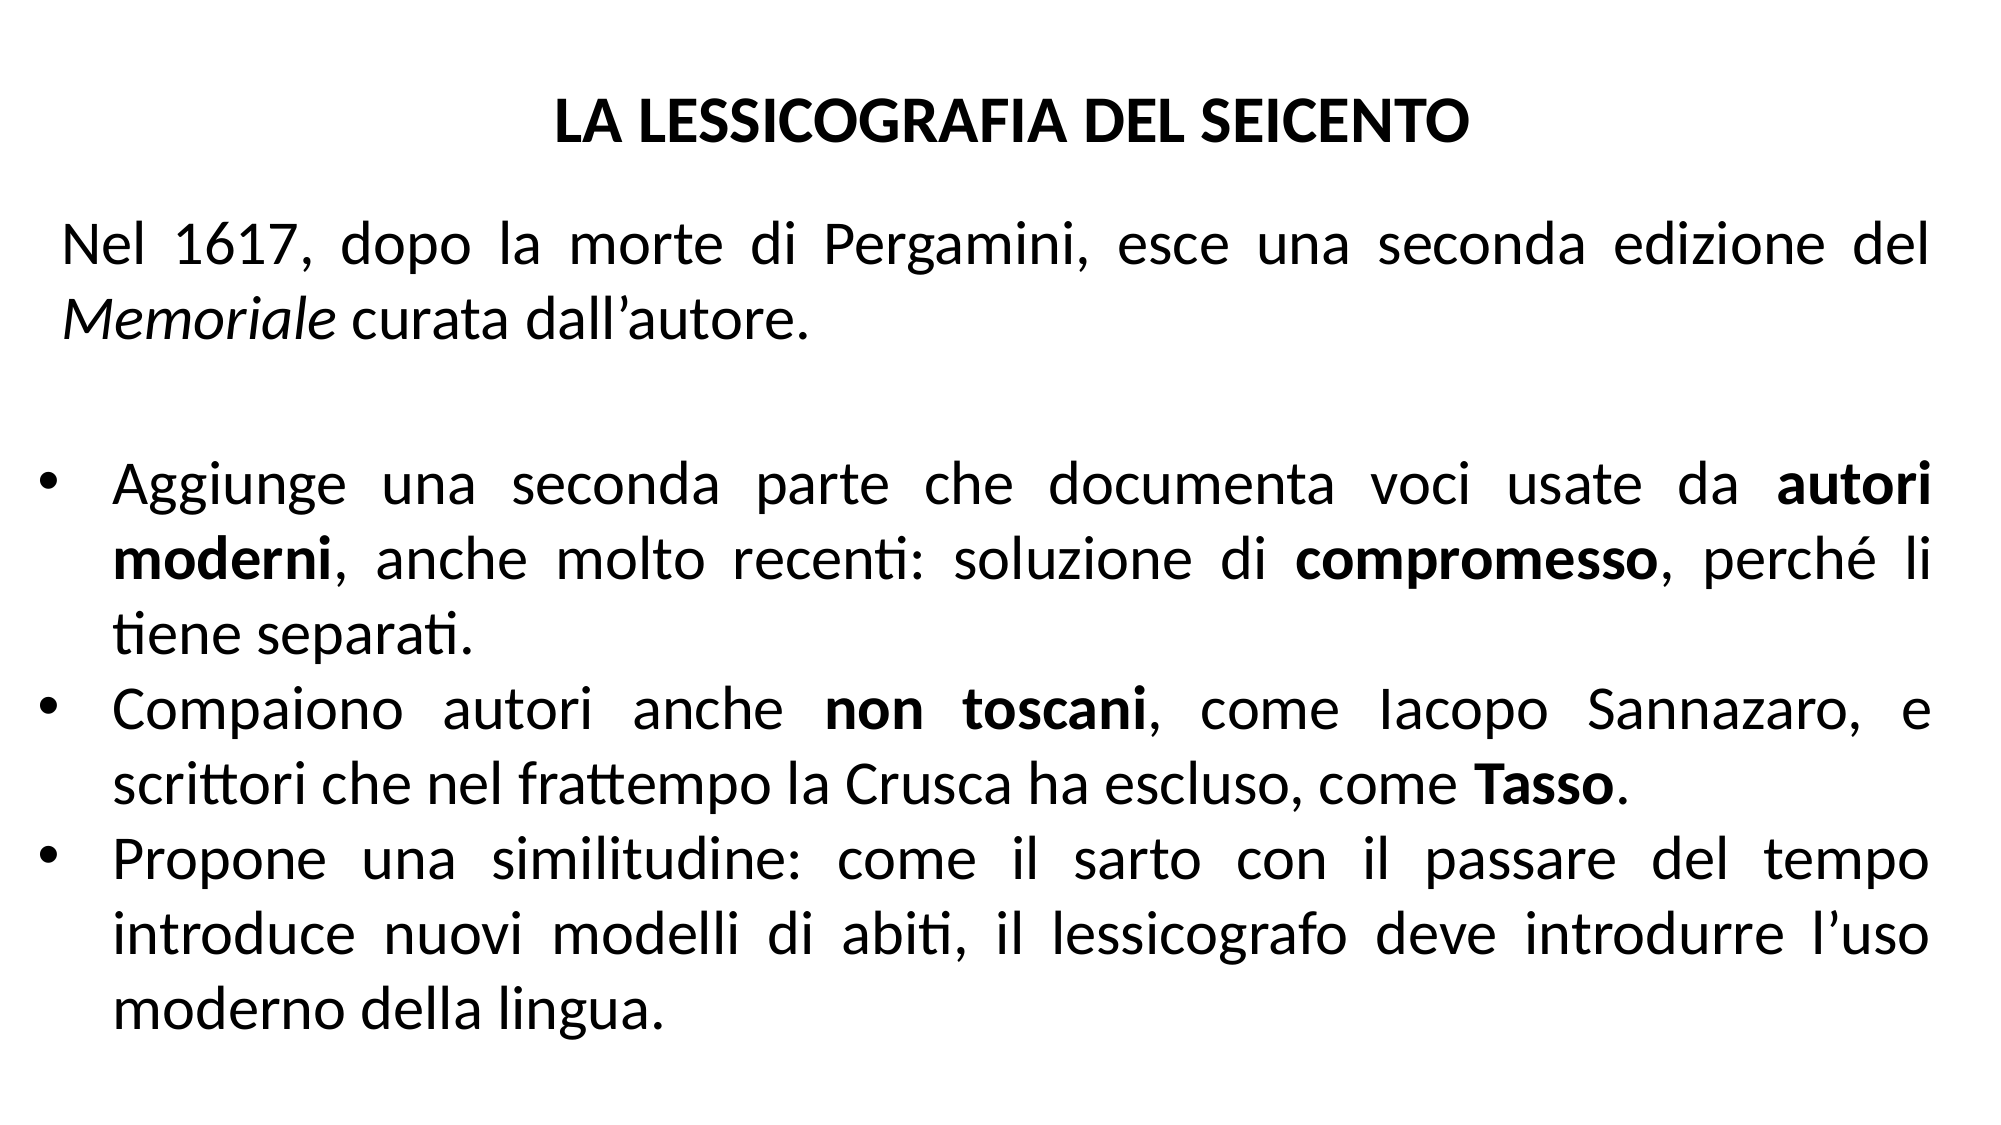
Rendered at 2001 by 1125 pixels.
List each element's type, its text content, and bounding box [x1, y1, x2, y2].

text_box Nel 1617, dopo la morte di Pergamini, esce una seconda edizione del Memoriale curata dall’autore. [46, 194, 1948, 360]
text_box LA LESSICOGRAFIA DEL SEICENTO [129, 68, 1897, 164]
text_box Aggiunge una seconda parte che documenta voci usate da autori moderni, anche molto recenti: soluzione di compromesso, perché li tiene separati. Compaiono autori anche non toscani, come Iacopo Sannazaro, e scrittori che nel frattempo la Crusca ha escluso, come Tasso. Propone una similitudine: come il sarto con il passare del tempo introduce nuovi modelli di abiti, il lessicografo deve introdurre l’uso moderno della lingua. [23, 409, 1948, 1049]
